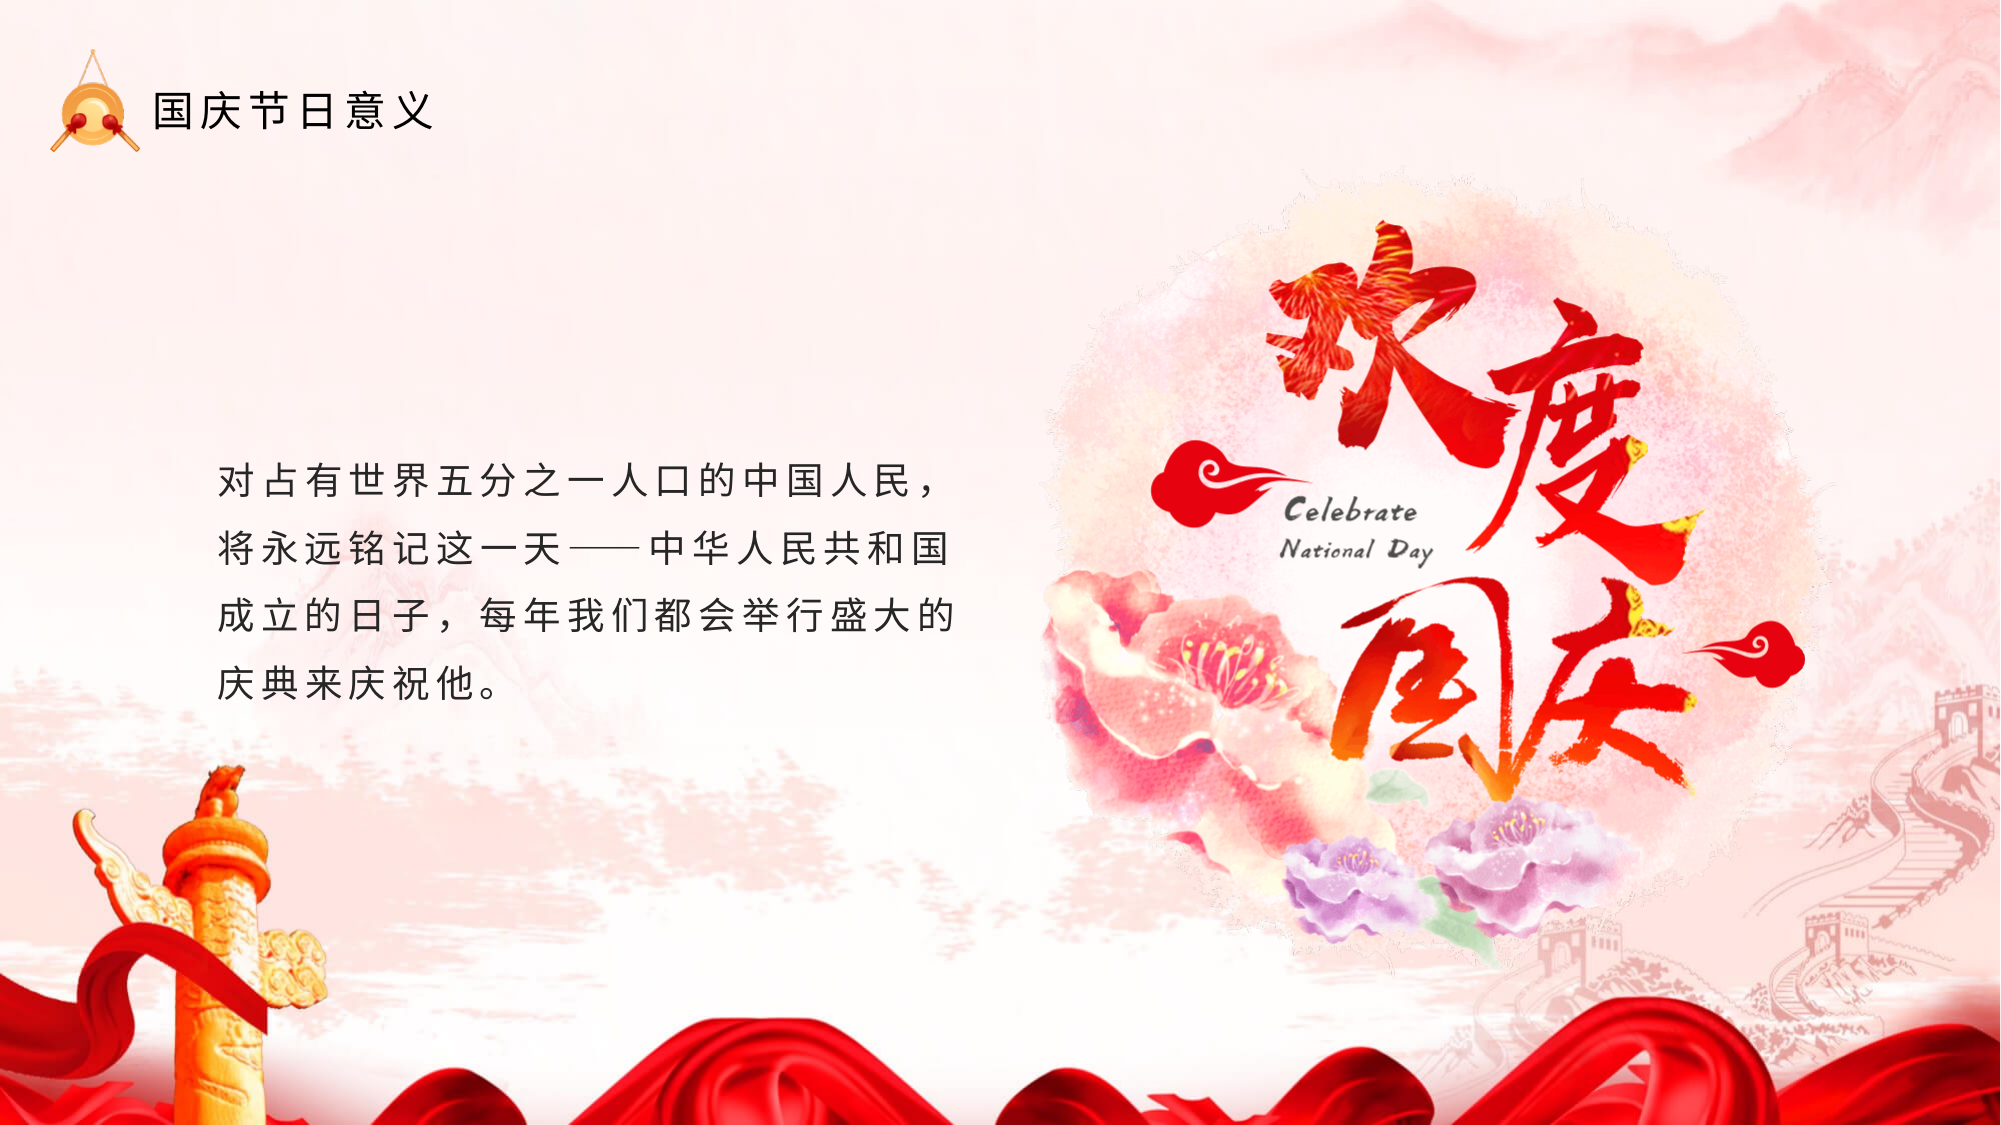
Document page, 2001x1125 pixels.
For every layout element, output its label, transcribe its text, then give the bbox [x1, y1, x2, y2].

picture [0, 0, 2001, 1125]
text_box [49, 49, 601, 163]
text_box 对占有世界五分之一人口的中国人民，将永远铭记这一天——中华人民共和国成立的日子，每年我们都会举行盛大的庆典来庆祝他。 [202, 427, 912, 712]
